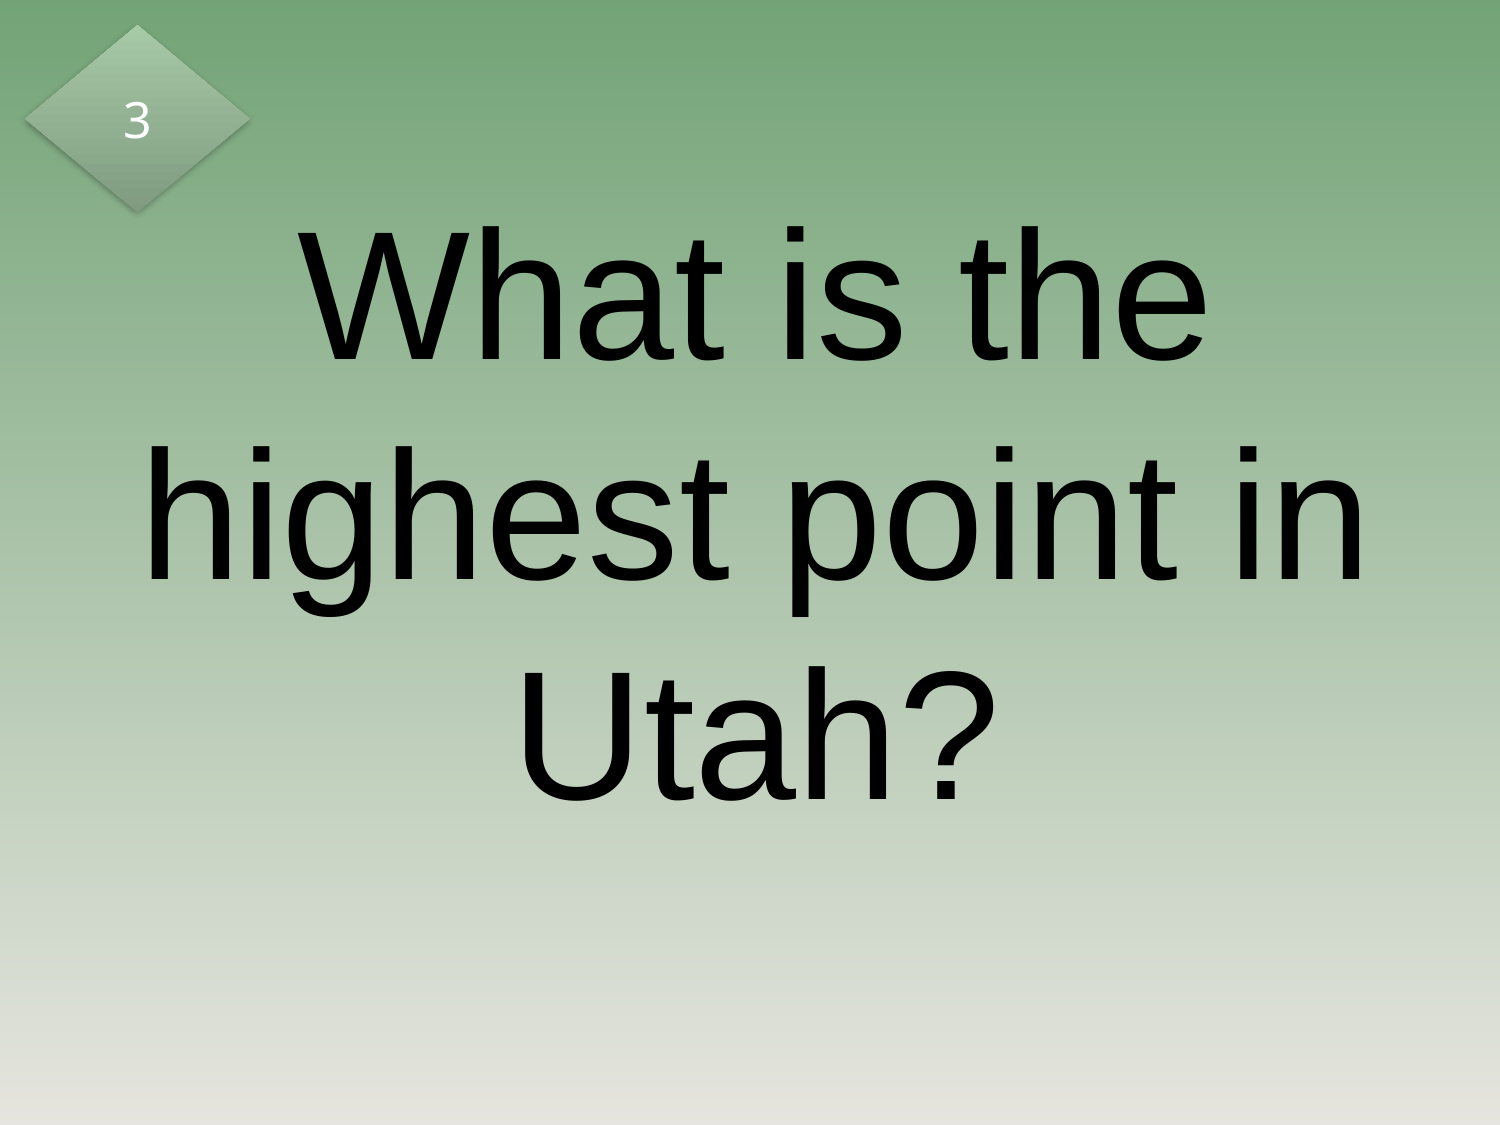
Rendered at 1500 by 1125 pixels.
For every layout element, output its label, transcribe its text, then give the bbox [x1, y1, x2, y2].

text_box 3 [24, 24, 250, 213]
title What is the highest point in Utah? [112, 137, 1401, 876]
